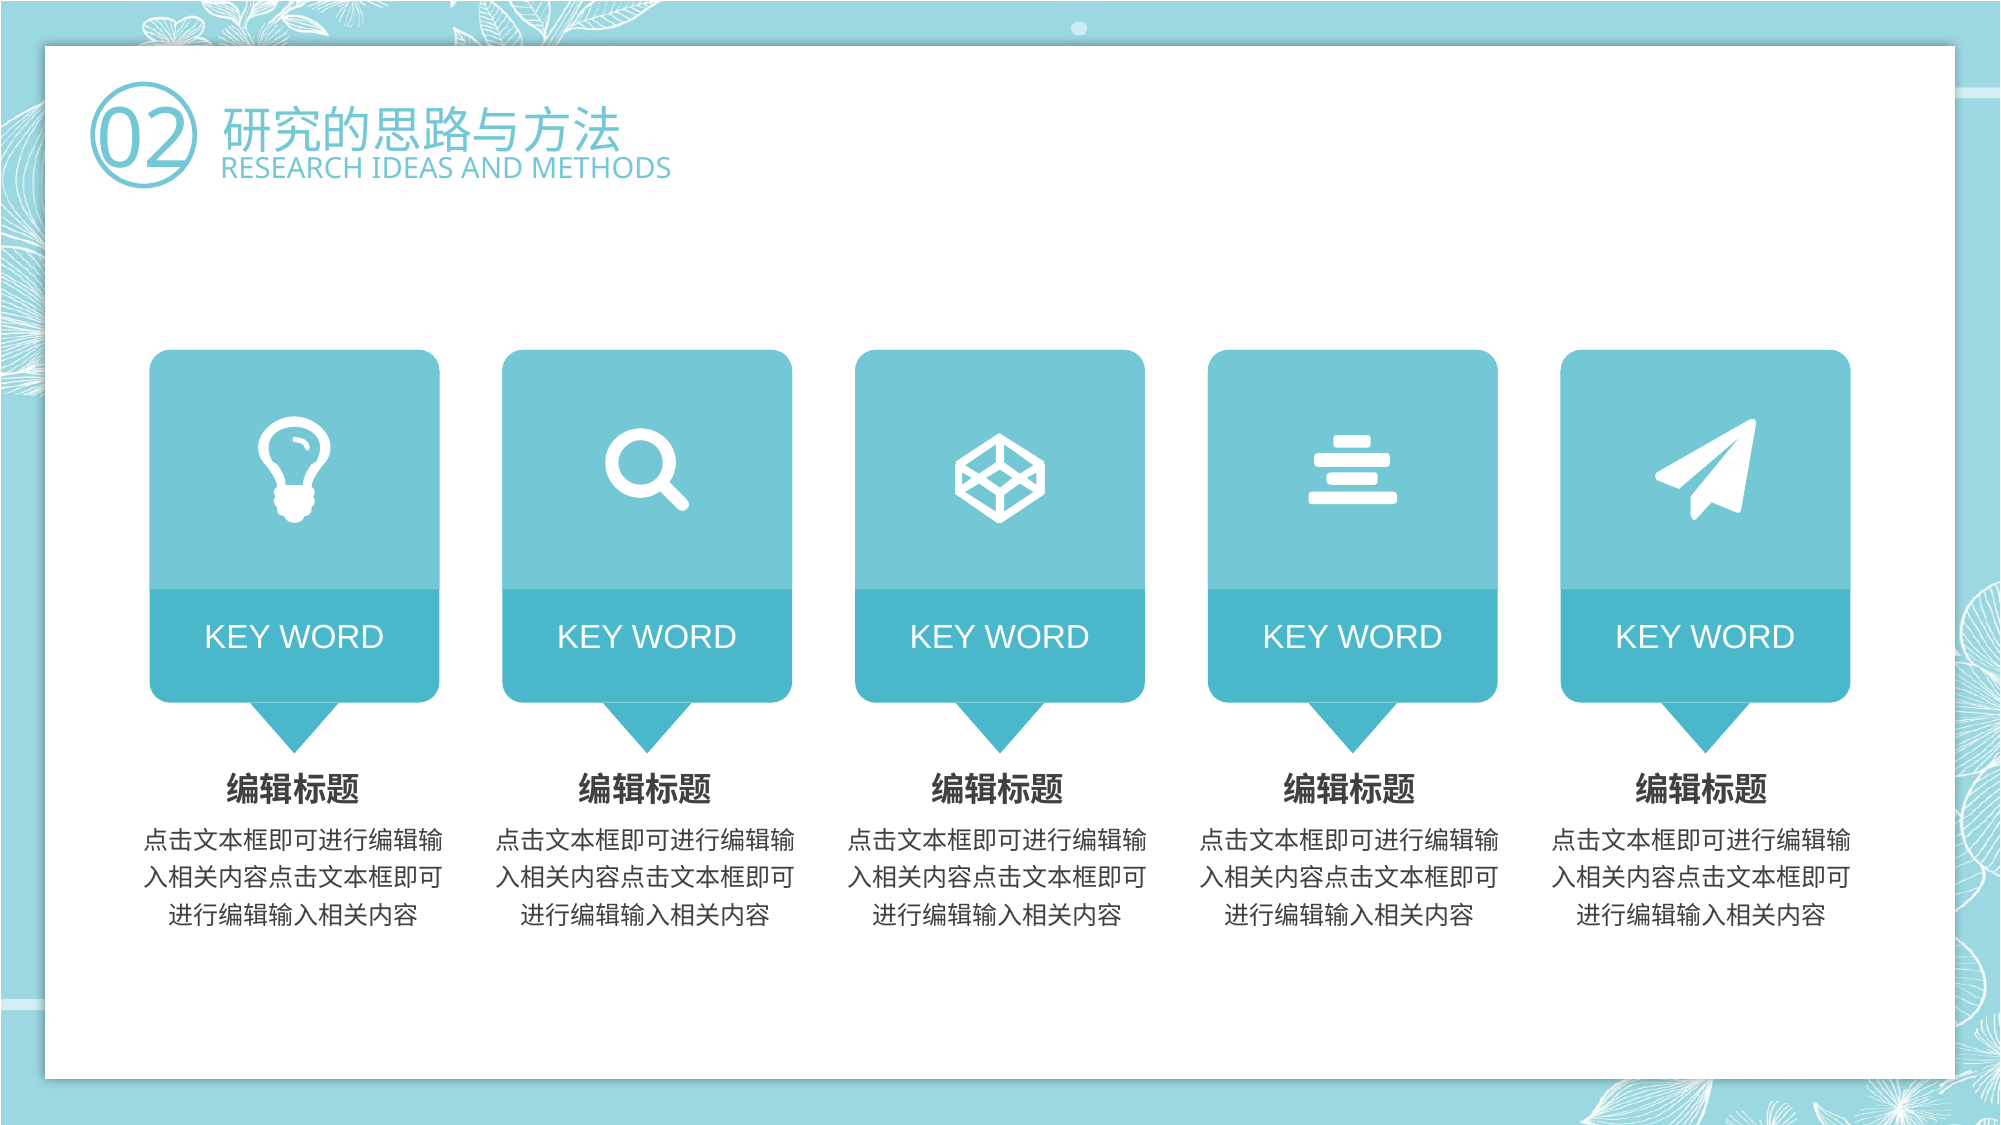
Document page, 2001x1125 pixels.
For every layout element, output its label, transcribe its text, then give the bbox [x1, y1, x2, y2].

text_box RESEARCH IDEAS AND METHODS [197, 141, 437, 192]
text_box [148, 591, 437, 704]
text_box [1563, 591, 1852, 704]
text_box 02 [80, 76, 207, 192]
text_box KEY WORD [1615, 615, 1796, 656]
text_box KEY WORD [203, 615, 385, 656]
text_box [44, 45, 437, 1080]
text_box 点击文本框即可进行编辑输入相关内容点击文本框即可进行编辑输入相关内容 [1563, 809, 1868, 974]
text_box 点击文本框即可进行编辑输入相关内容点击文本框即可进行编辑输入相关内容 [127, 809, 437, 974]
text_box 编辑标题 [1582, 761, 1822, 816]
text_box 研究的思路与方法 [207, 46, 437, 141]
text_box [1655, 419, 1757, 521]
text_box [1563, 45, 1956, 1080]
text_box 编辑标题 [173, 761, 413, 816]
text_box [148, 348, 437, 591]
text_box [1563, 348, 1852, 591]
text_box [1658, 701, 1753, 756]
text_box [247, 701, 342, 756]
picture [3, 0, 2000, 1125]
text_box [258, 416, 331, 523]
